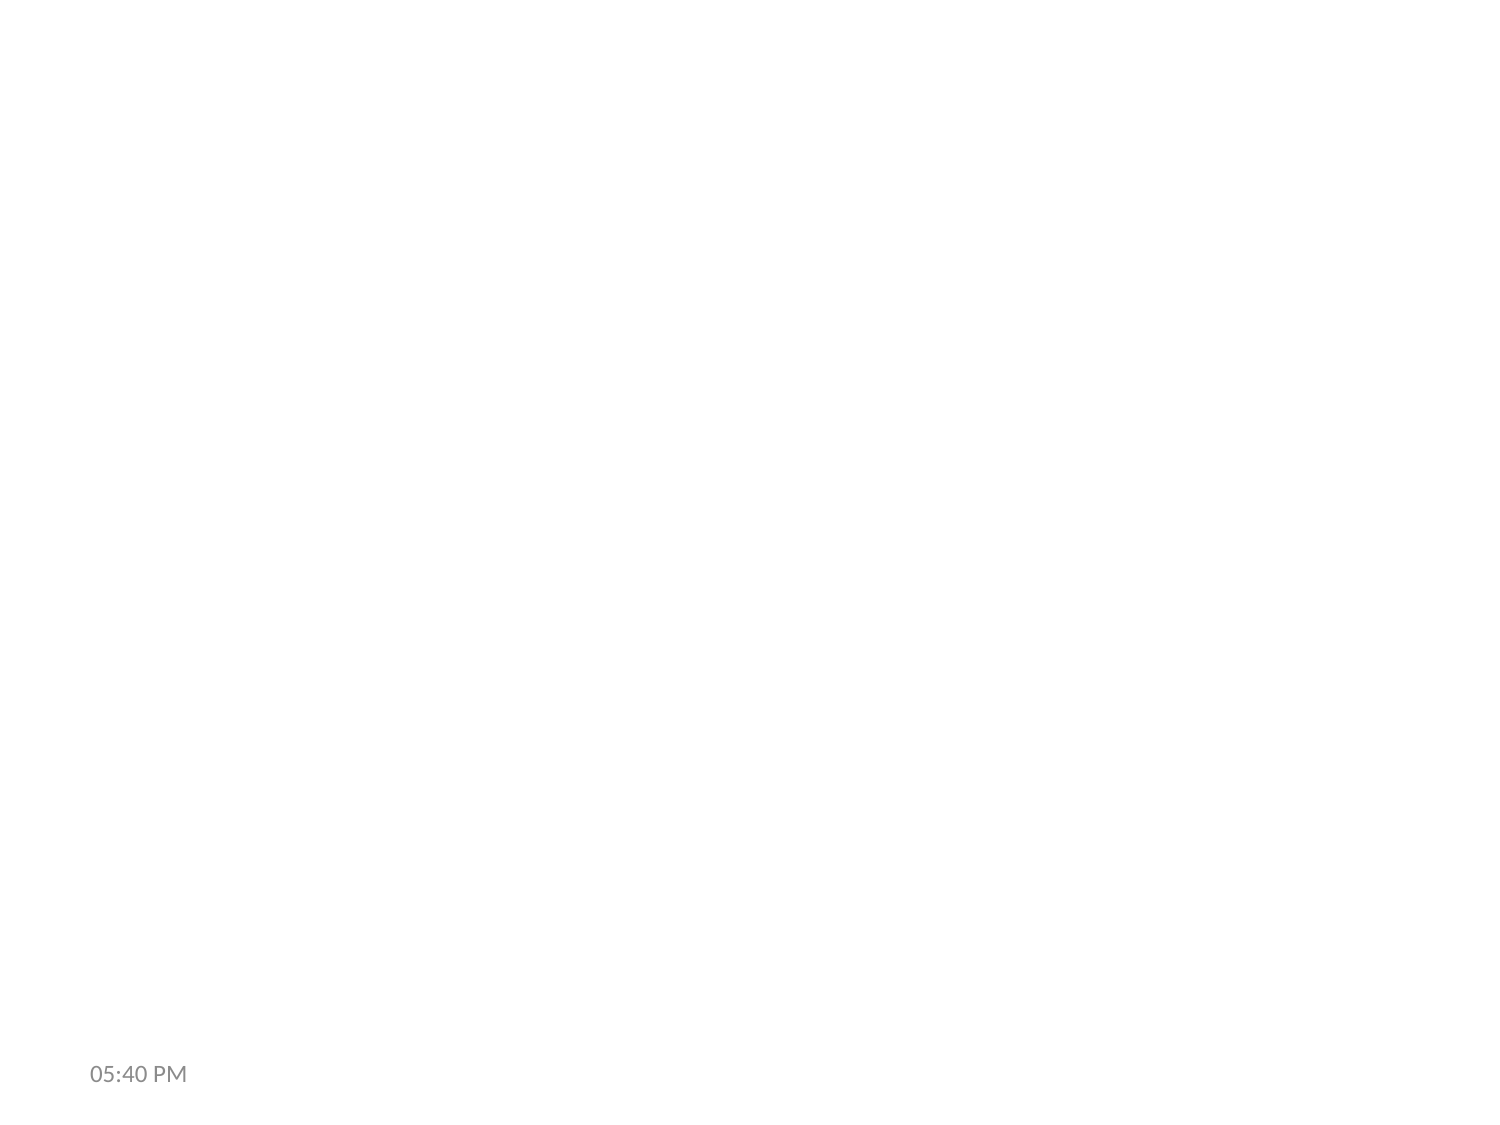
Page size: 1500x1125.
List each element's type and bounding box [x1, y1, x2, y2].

slide_number [75, 1042, 425, 1103]
